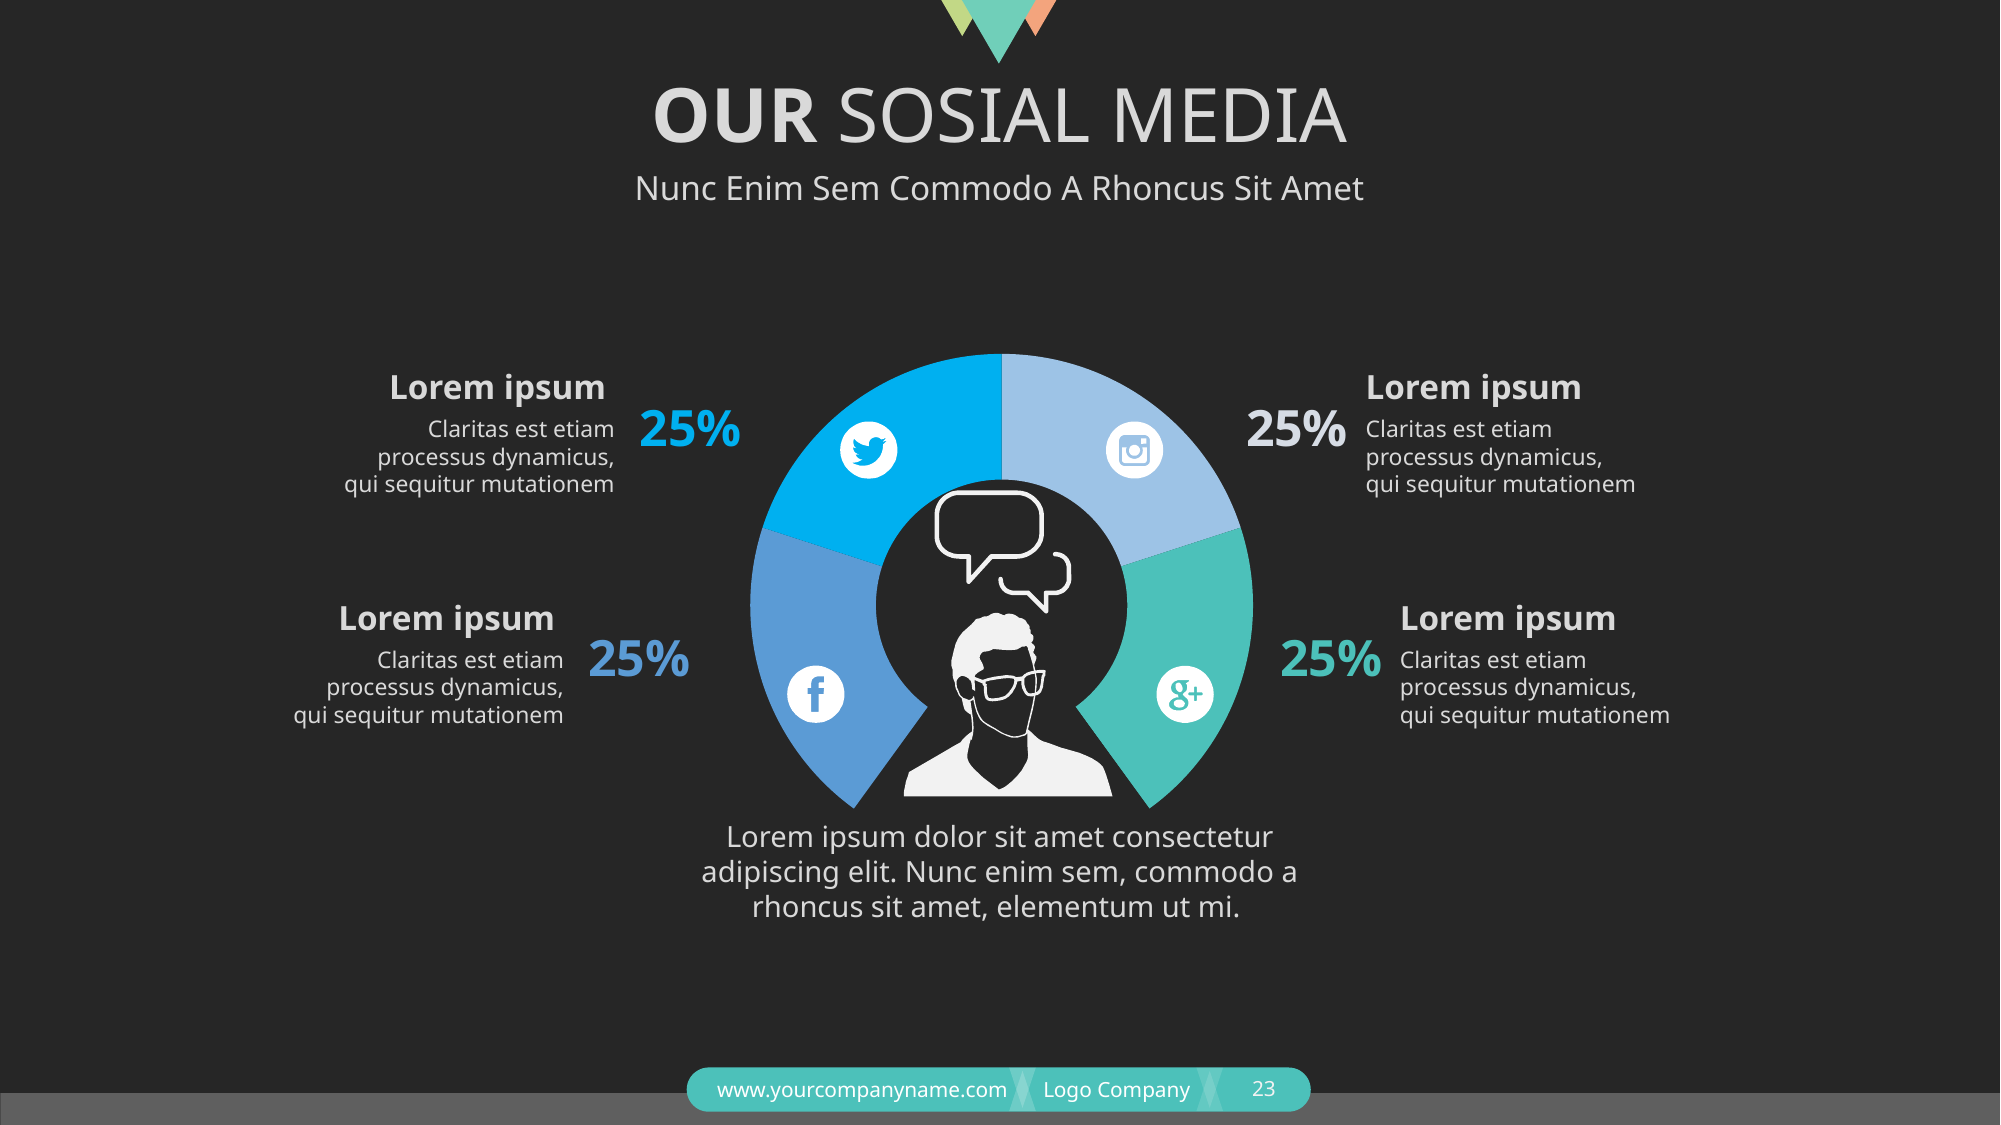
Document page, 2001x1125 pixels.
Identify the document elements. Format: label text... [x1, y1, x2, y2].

text_box Claritas est etiam processus dynamicus, qui sequitur mutationem [276, 637, 579, 735]
text_box Claritas est etiam processus dynamicus, qui sequitur mutationem [327, 407, 608, 505]
text_box 25% [1395, 619, 1427, 695]
title OUR SOSIAL MEDIA [265, 77, 1735, 160]
chart [608, 343, 1395, 868]
list Nunc Enim Sem Commodo A Rhoncus Sit Amet [265, 166, 1735, 213]
text_box Lorem ipsum [327, 359, 608, 407]
text_box Claritas est etiam processus dynamicus, qui sequitur mutationem [1395, 407, 1654, 505]
text_box 25% [579, 619, 608, 695]
text_box Lorem ipsum [276, 589, 579, 637]
slide_number 23 [1225, 1067, 1302, 1112]
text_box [1156, 665, 1214, 723]
text_box Lorem ipsum dolor sit amet consectetur adipiscing elit. Nunc enim sem, commodo a rhoncus sit amet, elementum ut mi. [649, 868, 1351, 931]
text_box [934, 490, 1072, 614]
text_box Lorem ipsum [1395, 589, 1688, 637]
text_box Claritas est etiam processus dynamicus, qui sequitur mutationem [1395, 637, 1688, 735]
text_box Lorem ipsum [1395, 359, 1654, 407]
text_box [1106, 421, 1164, 479]
